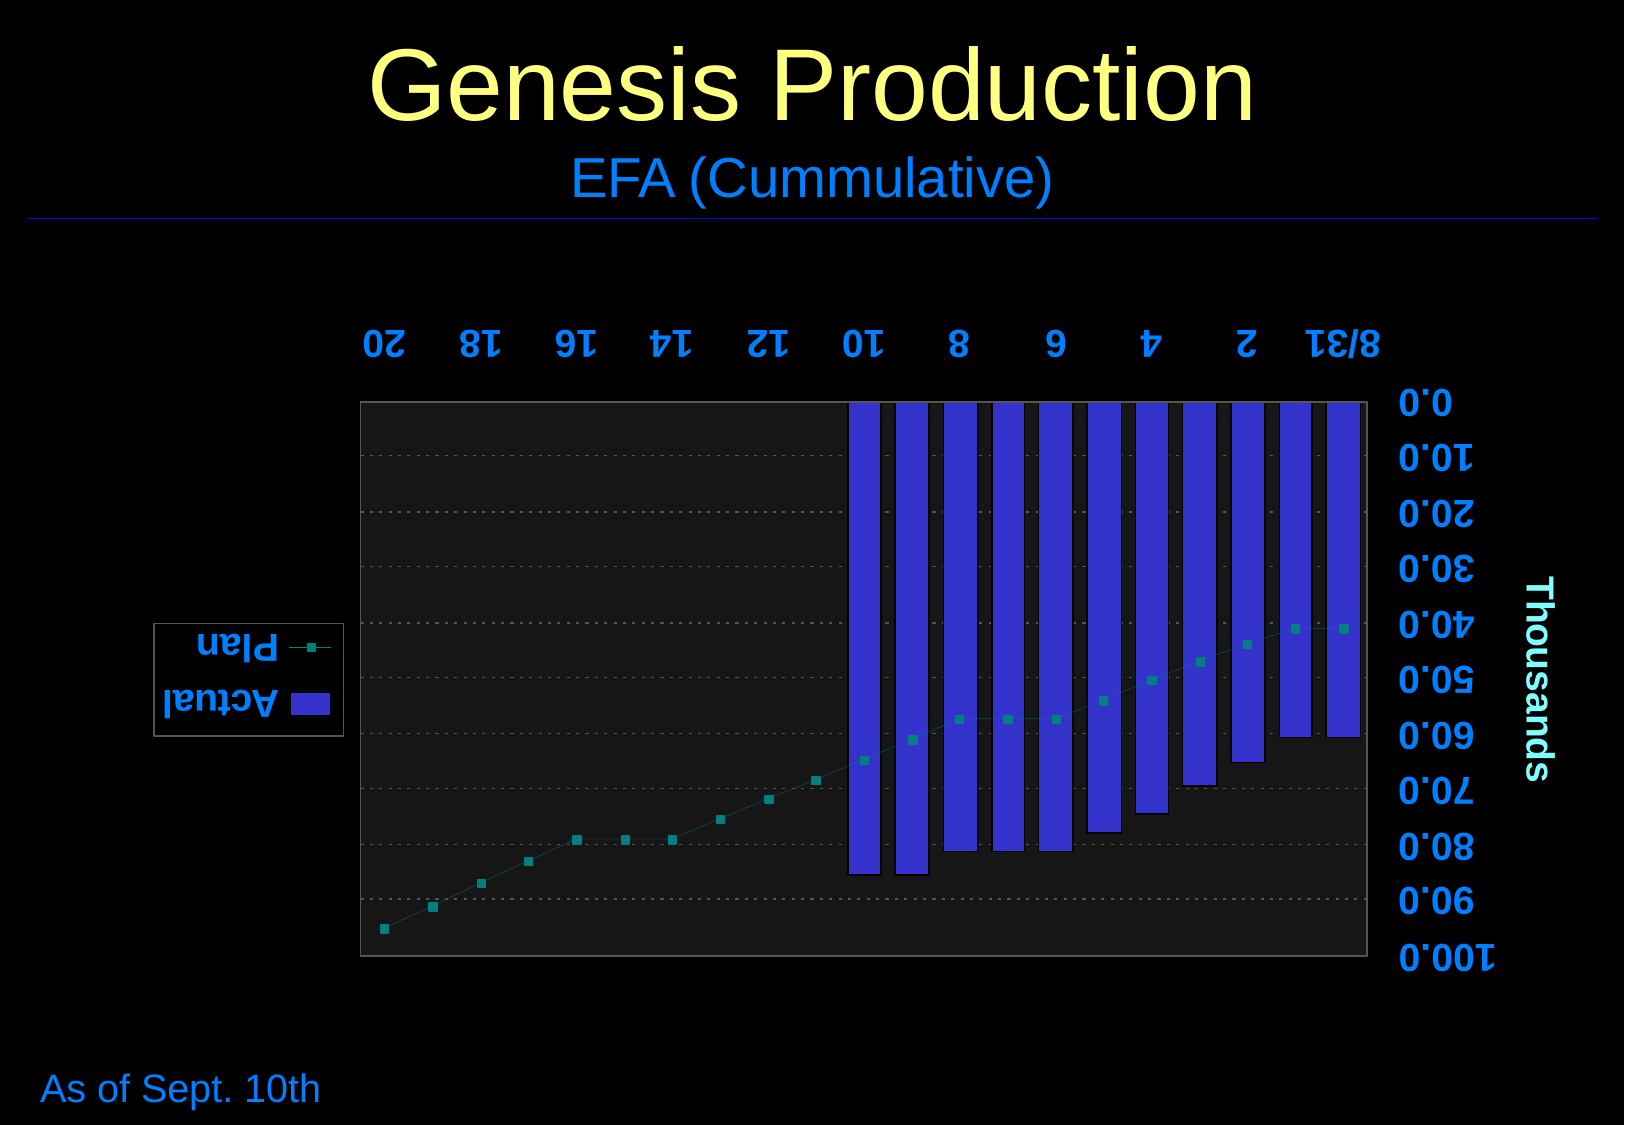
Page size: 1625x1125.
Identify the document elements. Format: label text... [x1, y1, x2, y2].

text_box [138, 284, 1597, 1014]
text_box As of Sept. 10th [25, 1055, 327, 1114]
title Genesis Production EFA (Cummulative) [27, 11, 1597, 218]
